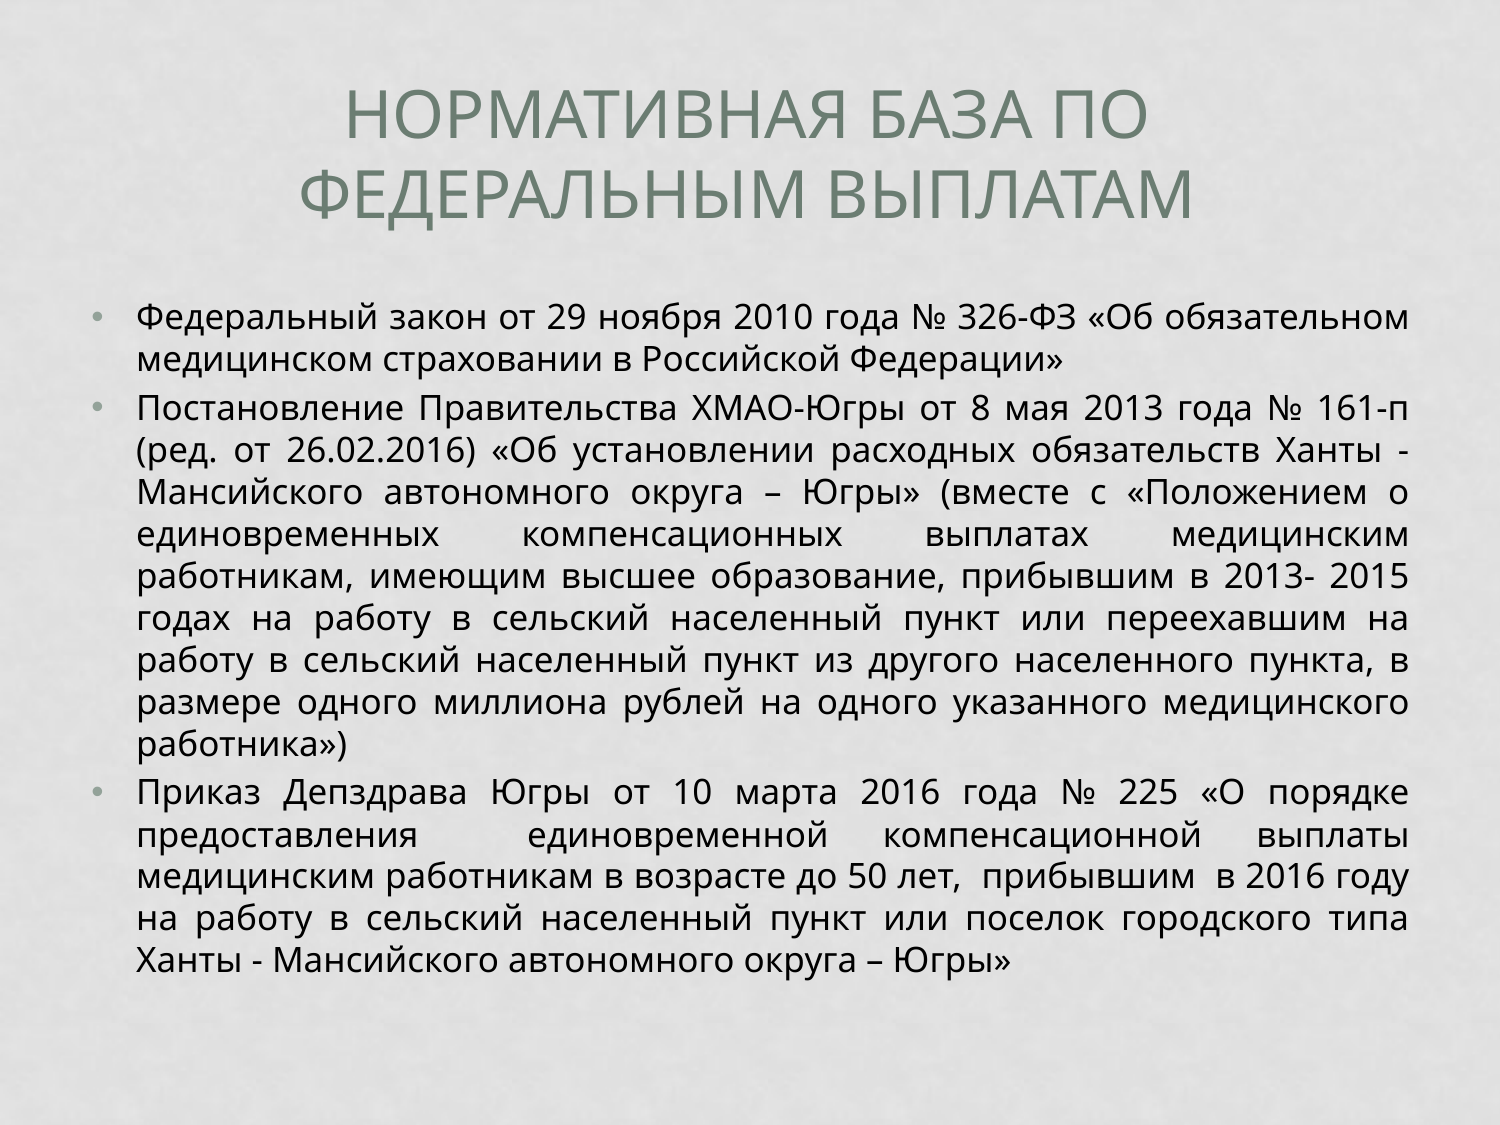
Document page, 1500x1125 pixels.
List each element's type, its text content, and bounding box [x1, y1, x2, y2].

title Нормативная база по Федеральным выплатам [69, 66, 1425, 238]
list Федеральный закон от 29 ноября 2010 года № 326-ФЗ «Об обязательном медицинском страховании в Российской Федерации» Постановление Правительства ХМАО-Югры от 8 мая 2013 года № 161-п (ред. от 26.02.2016) «Об установлении расходных обязательств Ханты - Мансийского автономного округа – Югры» (вместе с «Положением о единовременных компенсационных выплатах медицинским работникам, имеющим высшее образование, прибывшим в 2013- 2015 годах на работу в сельский населенный пункт или переехавшим на работу в сельский населенный пункт из другого населенного пункта, в размере одного миллиона рублей на одного указанного медицинского работника») Приказ Депздрава Югры от 10 марта 2016 года № 225 «О порядке предоставления единовременной компенсационной выплаты медицинским работникам в возрасте до 50 лет, прибывшим в 2016 году на работу в сельский населенный пункт или поселок городского типа Ханты - Мансийского автономного округа – Югры» [75, 287, 1425, 1005]
